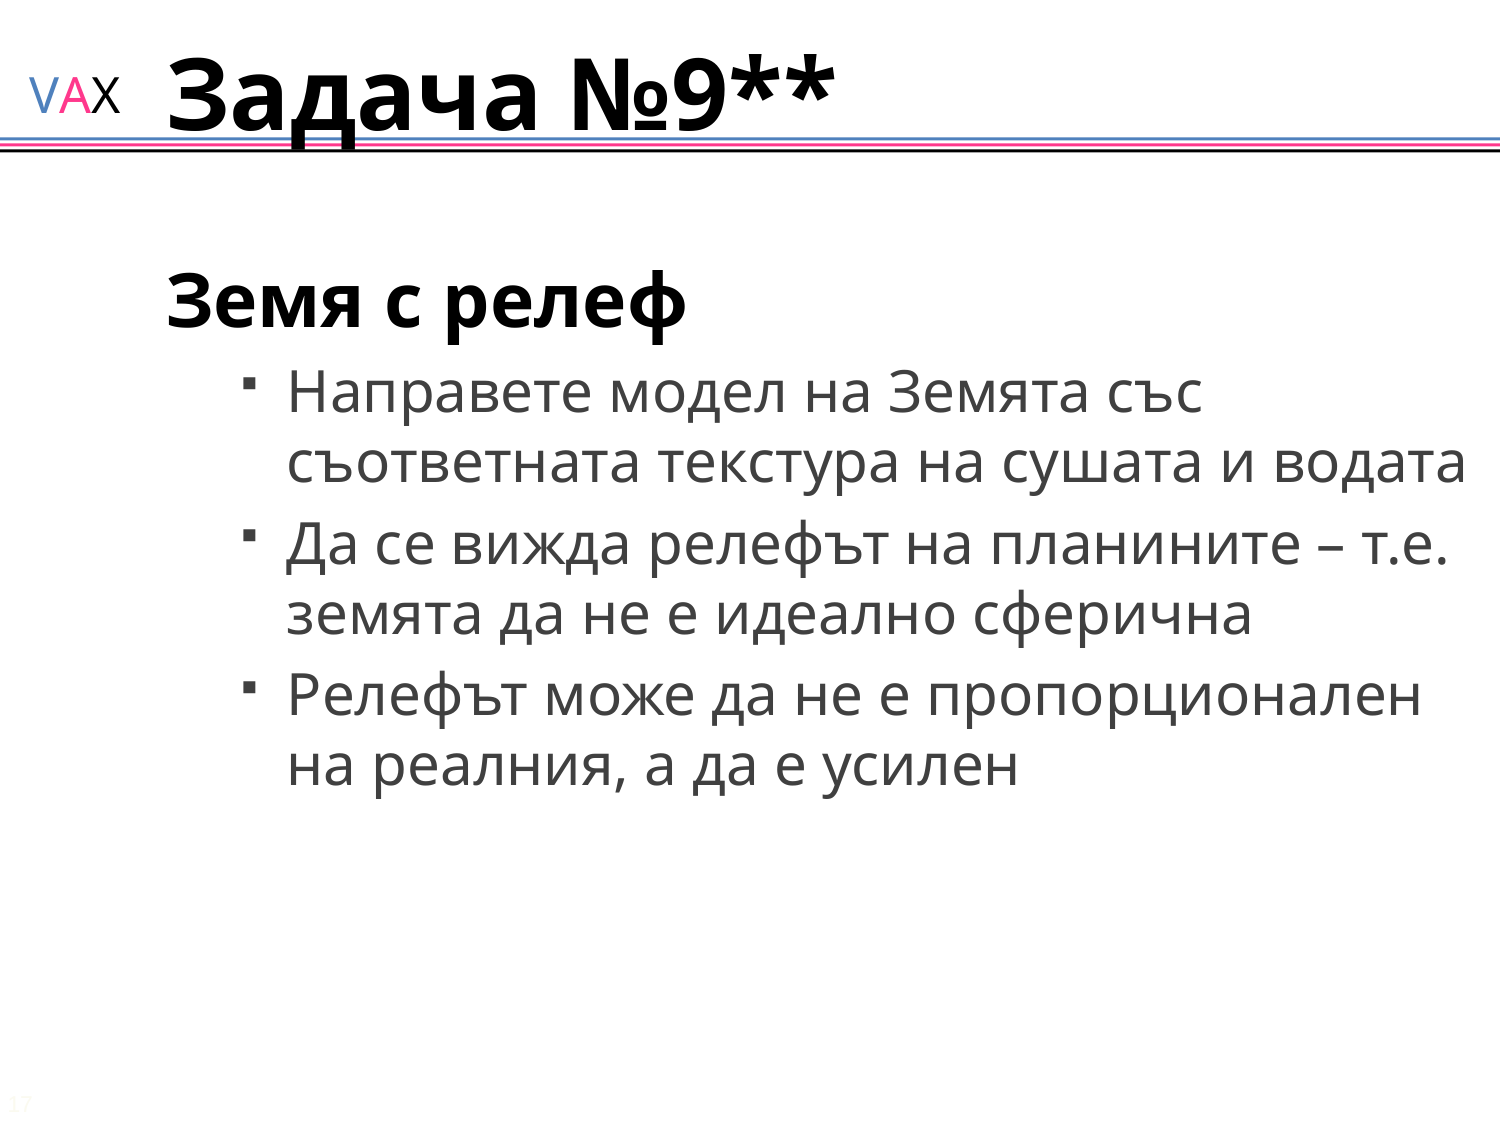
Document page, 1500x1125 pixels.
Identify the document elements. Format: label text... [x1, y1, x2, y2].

title Задача №9** [0, 37, 1500, 144]
list Земя с релеф Направете модел на Земята със съответната текстура на сушата и водата Да се вижда релефът на планините – т.е. земята да не е идеално сферична Релефът може да не е пропорционален на реалния, а да е усилен [150, 200, 1488, 1113]
